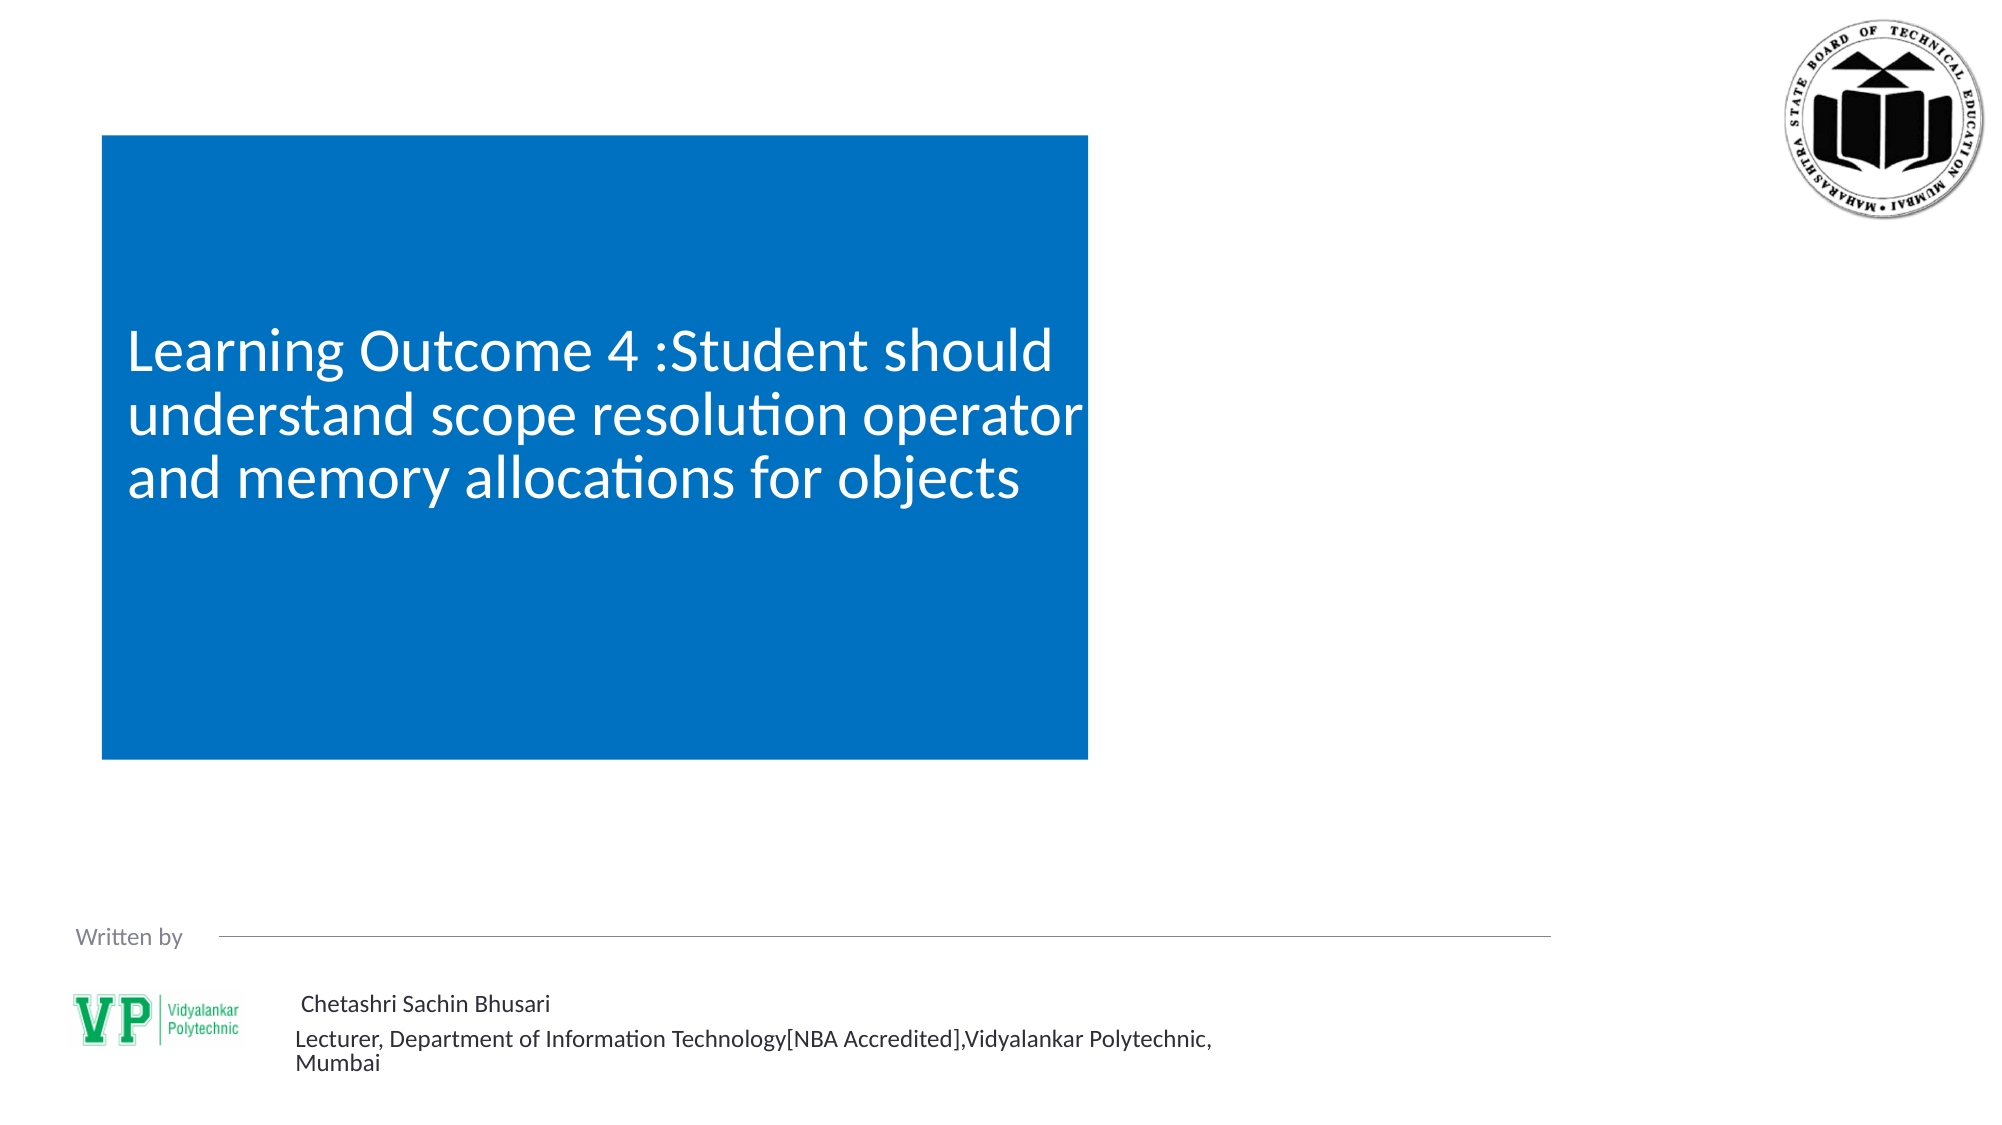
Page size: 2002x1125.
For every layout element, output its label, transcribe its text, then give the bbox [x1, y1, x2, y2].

picture [68, 990, 246, 1050]
list Chetashri Sachin Bhusari [295, 990, 726, 1017]
title Learning Outcome 4 :Student should understand scope resolution operator and memory allocations for objects [127, 320, 1087, 612]
picture [1764, 0, 2001, 237]
list Lecturer, Department of Information Technology[NBA Accredited],Vidyalankar Polytechnic, Mumbai [295, 1028, 1302, 1058]
